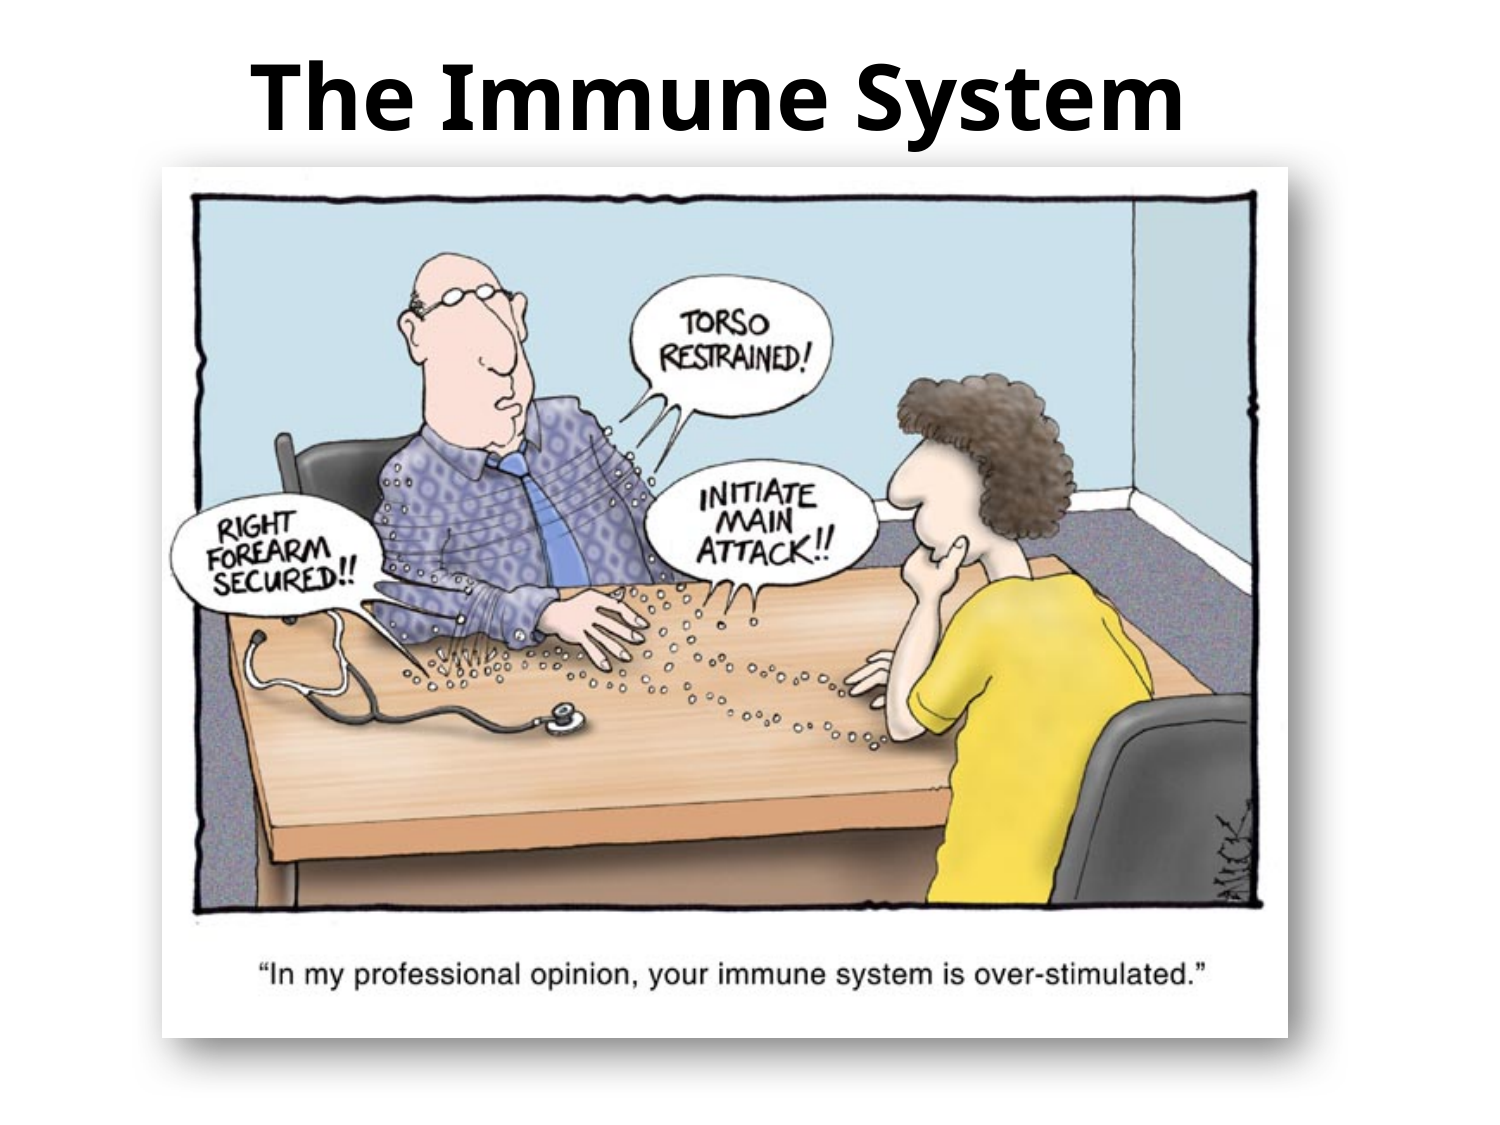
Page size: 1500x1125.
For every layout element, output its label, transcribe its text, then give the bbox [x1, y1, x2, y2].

title The Immune System [99, 0, 1338, 188]
picture [162, 167, 1288, 1038]
